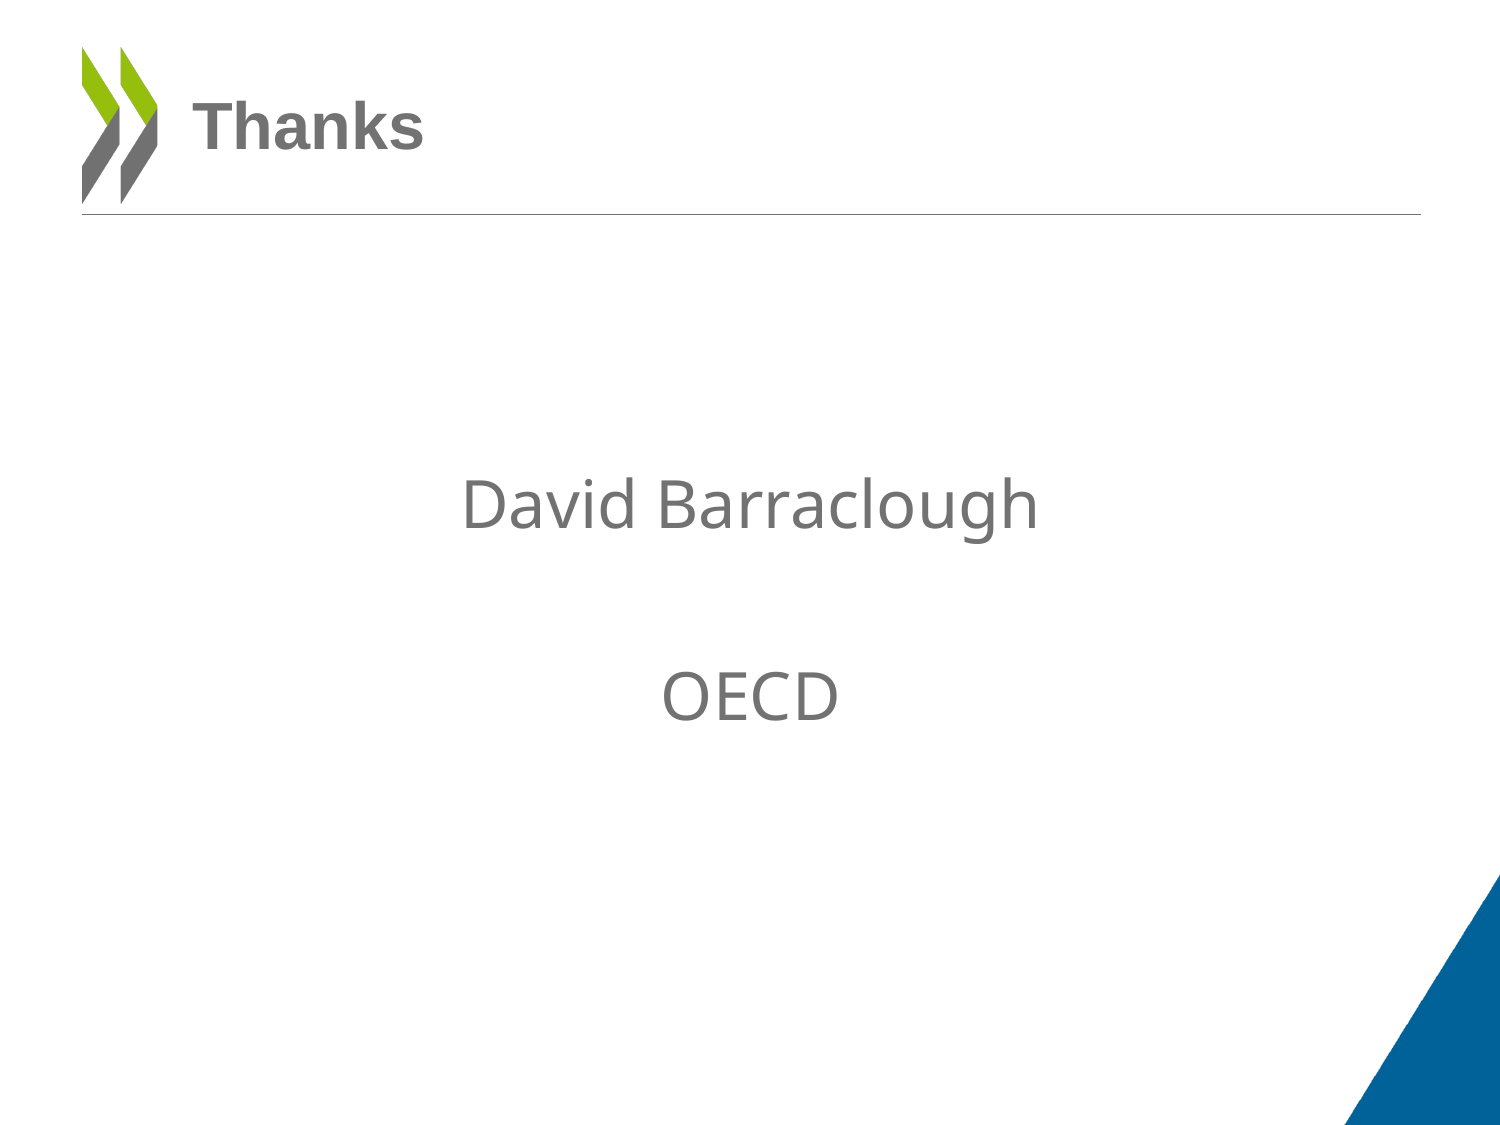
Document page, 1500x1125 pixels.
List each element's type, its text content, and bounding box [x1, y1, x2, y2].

title Thanks [177, 38, 1394, 207]
list David Barraclough OECD [76, 262, 1425, 1006]
picture [1344, 874, 1500, 1125]
